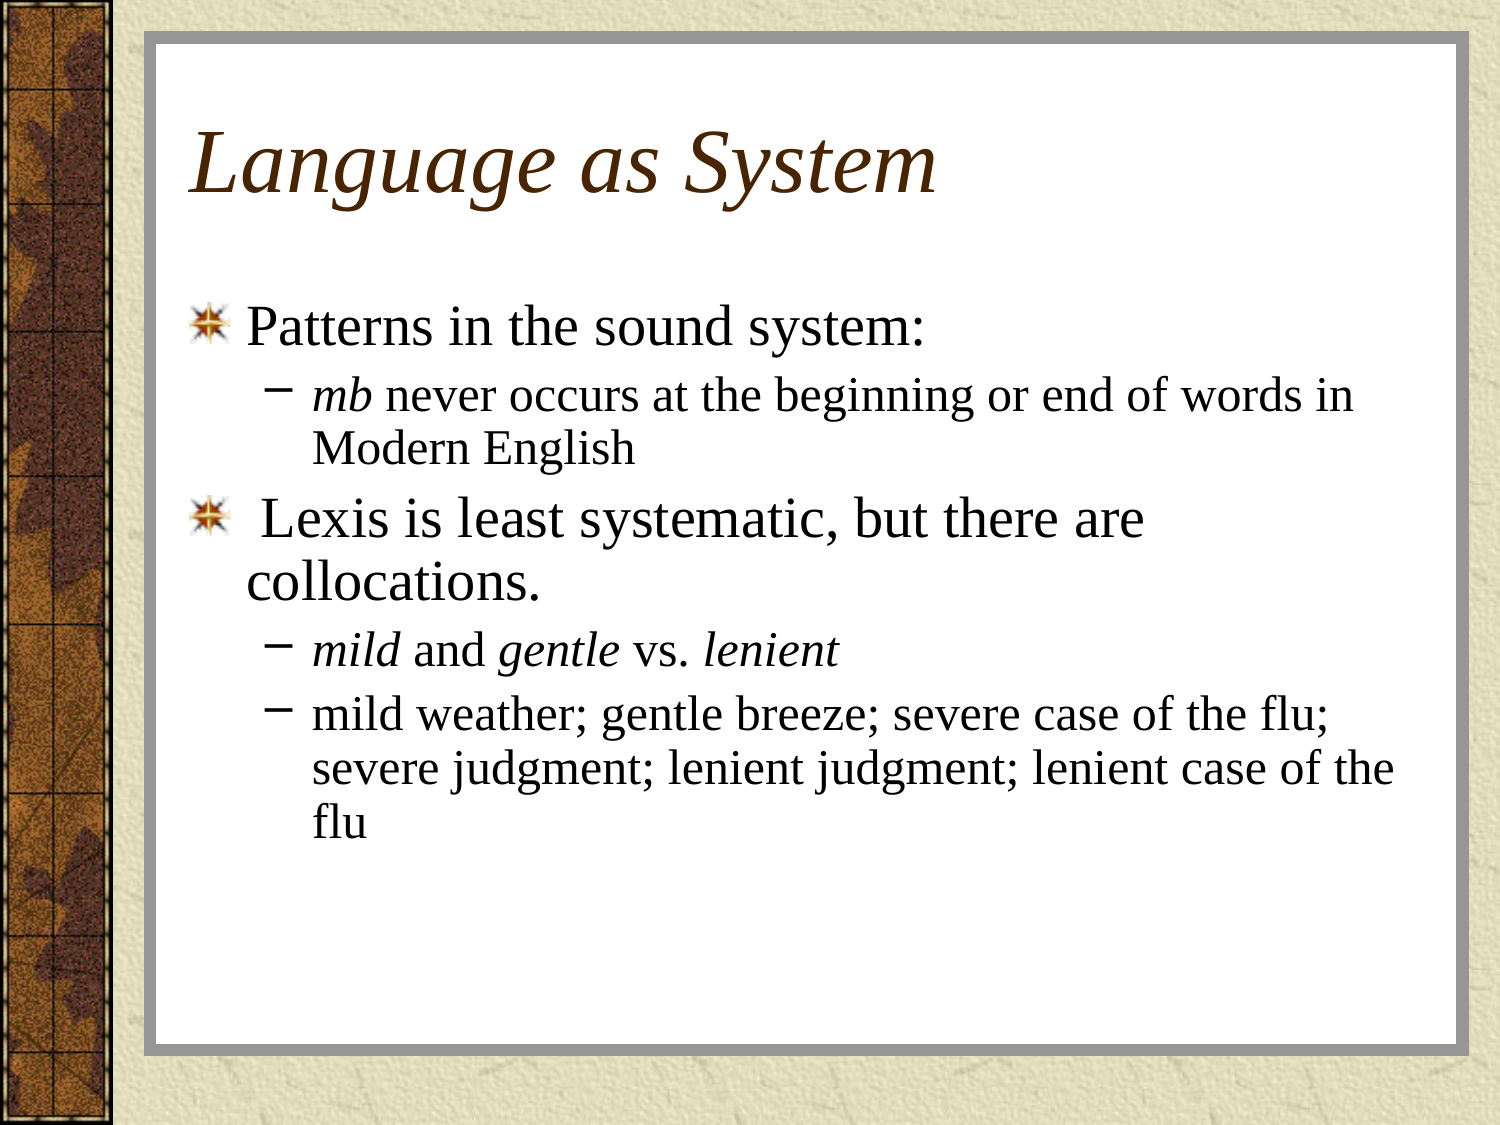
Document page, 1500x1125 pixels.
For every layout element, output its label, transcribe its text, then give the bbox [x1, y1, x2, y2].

picture [0, 0, 1500, 1125]
title Language as System [174, 62, 1450, 250]
list Patterns in the sound system: mb never occurs at the beginning or end of words in Modern English Lexis is least systematic, but there are collocations. mild and gentle vs. lenient mild weather; gentle breeze; severe case of the flu; severe judgment; lenient judgment; lenient case of the flu [174, 287, 1450, 963]
